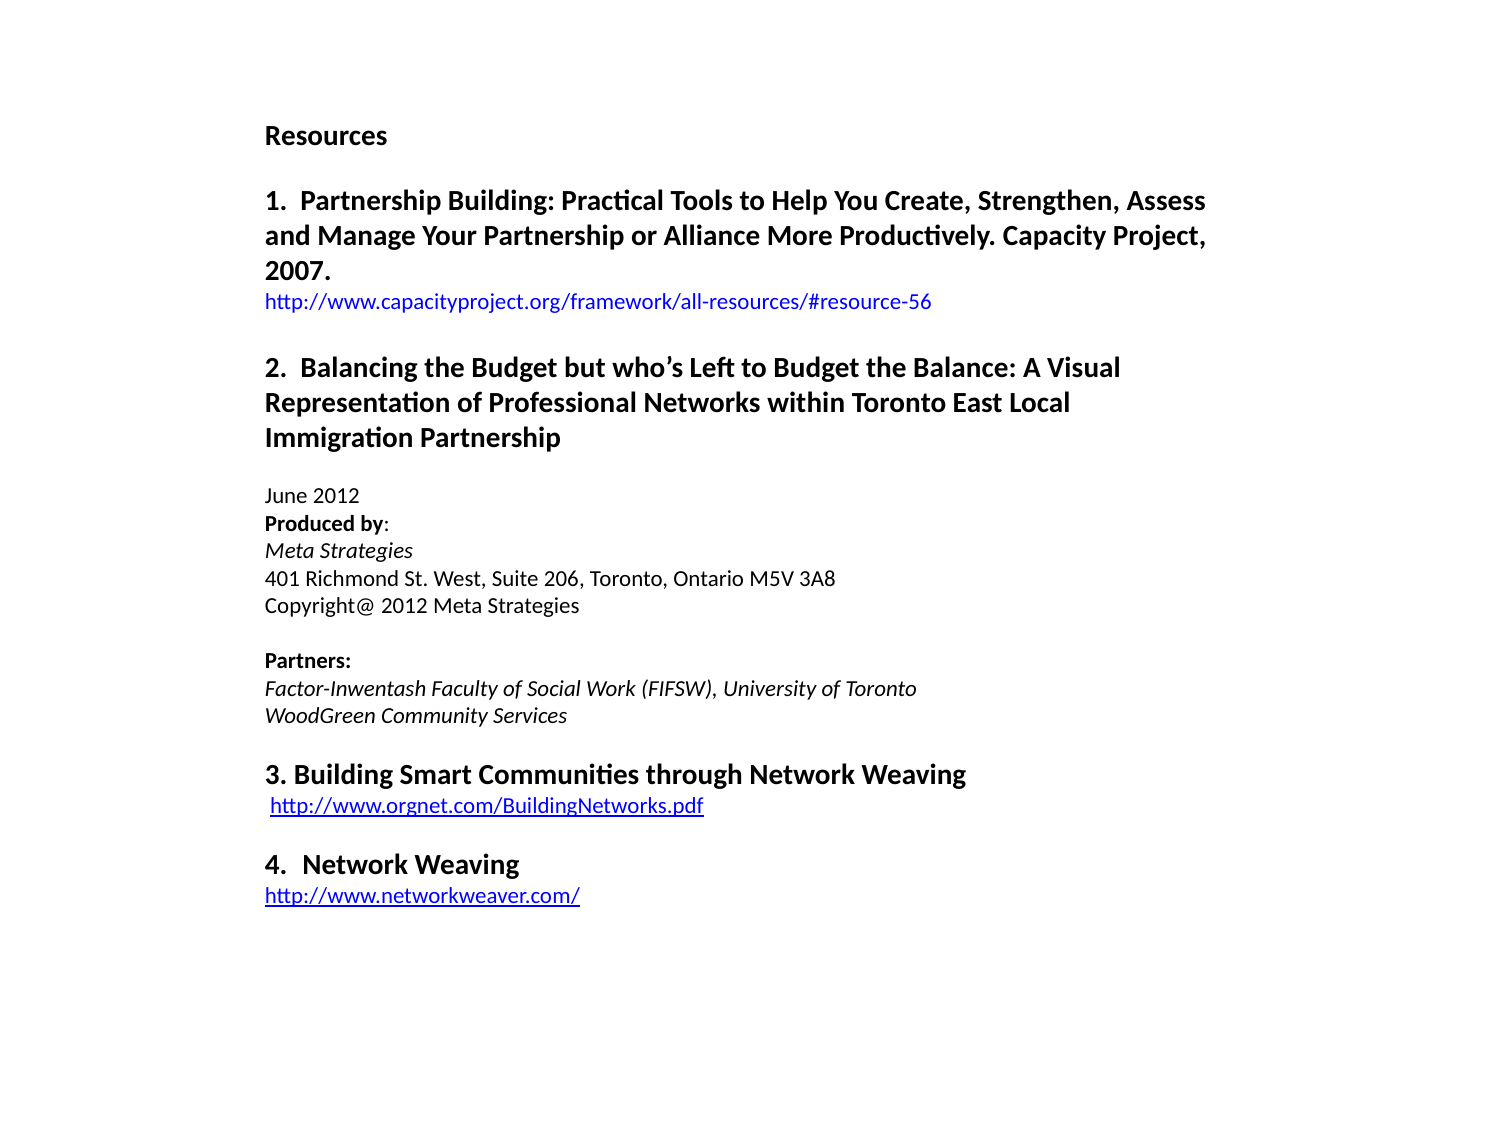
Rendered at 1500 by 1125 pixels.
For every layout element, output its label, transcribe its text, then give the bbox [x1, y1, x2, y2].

text_box Resources 1. Partnership Building: Practical Tools to Help You Create, Strengthen, Assess and Manage Your Partnership or Alliance More Productively. Capacity Project, 2007. http://www.capacityproject.org/framework/all-resources/#resource-56 2. Balancing the Budget but who’s Left to Budget the Balance: A Visual Representation of Professional Networks within Toronto East Local Immigration Partnership June 2012 Produced by: Meta Strategies 401 Richmond St. West, Suite 206, Toronto, Ontario M5V 3A8 Copyright@ 2012 Meta Strategies Partners: Factor-Inwentash Faculty of Social Work (FIFSW), University of Toronto WoodGreen Community Services 3. Building Smart Communities through Network Weaving http://www.orgnet.com/BuildingNetworks.pdf Network Weaving http://www.networkweaver.com/ [249, 109, 1225, 961]
